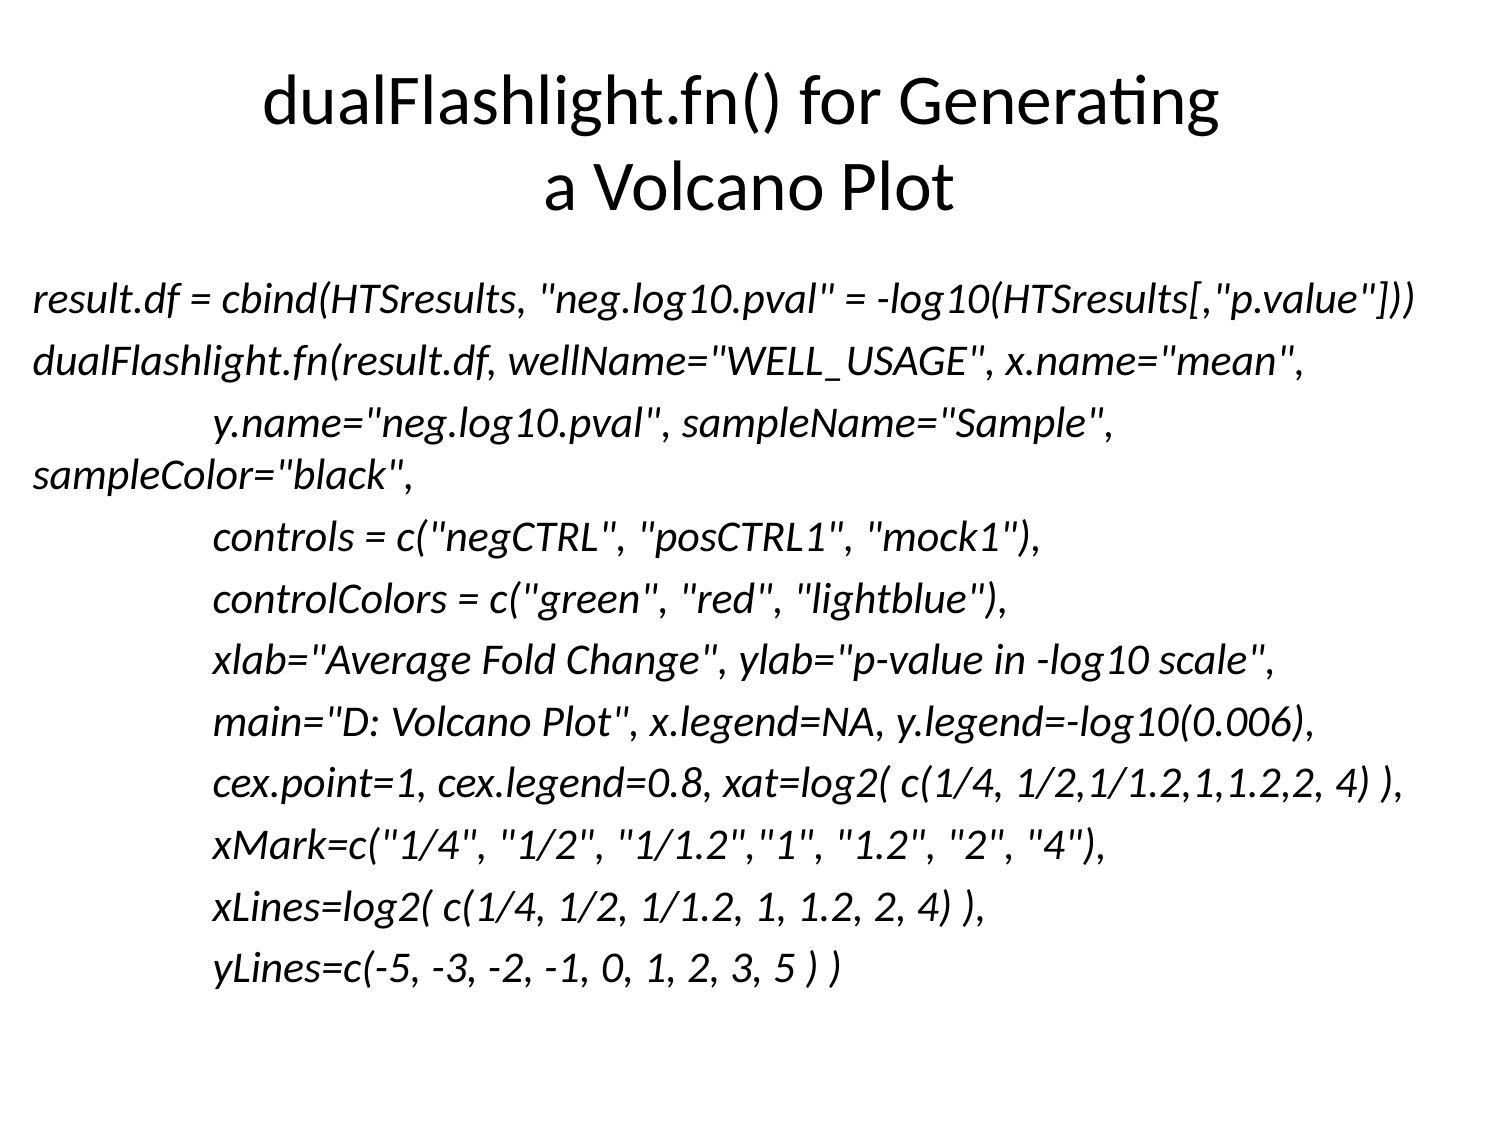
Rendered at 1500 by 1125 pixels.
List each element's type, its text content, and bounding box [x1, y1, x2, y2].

list result.df = cbind(HTSresults, "neg.log10.pval" = -log10(HTSresults[,"p.value"])) dualFlashlight.fn(result.df, wellName="WELL_USAGE", x.name="mean", y.name="neg.log10.pval", sampleName="Sample", sampleColor="black", controls = c("negCTRL", "posCTRL1", "mock1"), controlColors = c("green", "red", "lightblue"), xlab="Average Fold Change", ylab="p-value in -log10 scale", main="D: Volcano Plot", x.legend=NA, y.legend=-log10(0.006), cex.point=1, cex.legend=0.8, xat=log2( c(1/4, 1/2,1/1.2,1,1.2,2, 4) ), xMark=c("1/4", "1/2", "1/1.2","1", "1.2", "2", "4"), xLines=log2( c(1/4, 1/2, 1/1.2, 1, 1.2, 2, 4) ), yLines=c(-5, -3, -2, -1, 0, 1, 2, 3, 5 ) ) [17, 262, 1483, 1005]
title dualFlashlight.fn() for Generating a Volcano Plot [75, 45, 1425, 233]
